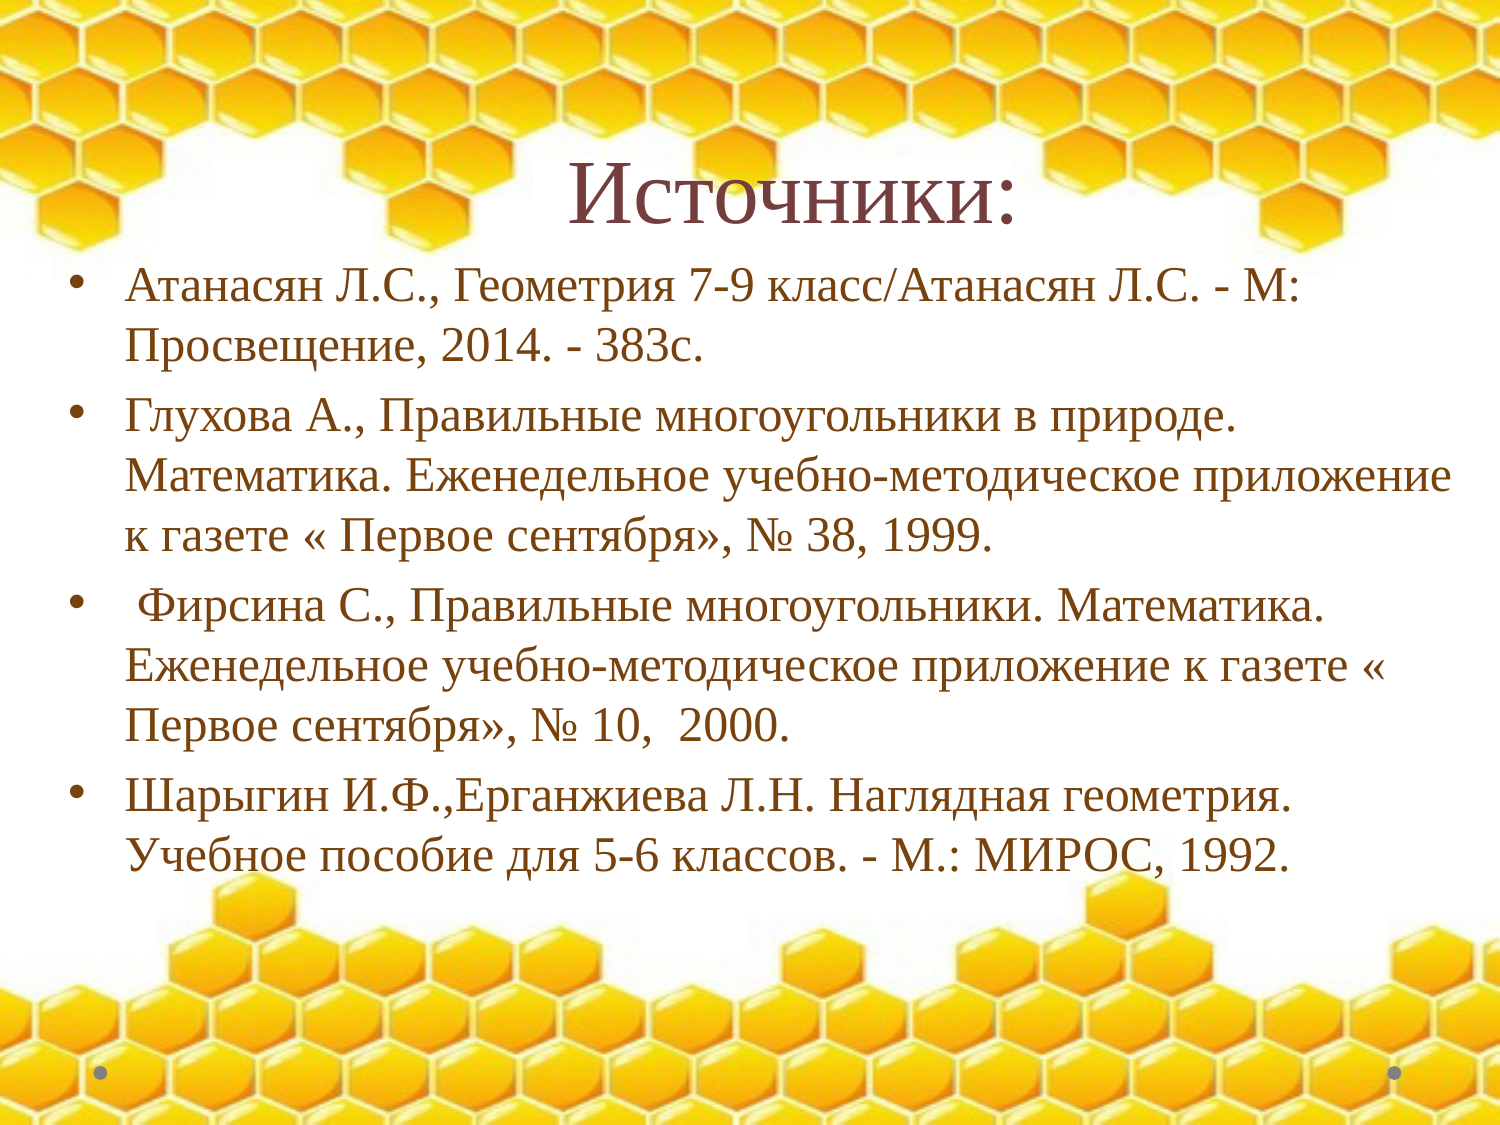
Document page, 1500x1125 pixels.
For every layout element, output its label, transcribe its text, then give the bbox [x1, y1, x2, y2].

title Источники: [230, 90, 1358, 243]
picture [0, 0, 1500, 1125]
list Атанасян Л.С., Геометрия 7-9 класс/Атанасян Л.С. - М: Просвещение, 2014. - 383с. Глухова А., Правильные многоугольники в природе. Математика. Еженедельное учебно-методическое приложение к газете « Первое сентября», № 38, 1999. Фирсина С., Правильные многоугольники. Математика. Еженедельное учебно-методическое приложение к газете « Первое сентября», № 10, 2000. Шарыгин И.Ф.,Ерганжиева Л.Н. Наглядная геометрия. Учебное пособие для 5-6 классов. - М.: МИРОС, 1992. [53, 243, 1471, 941]
